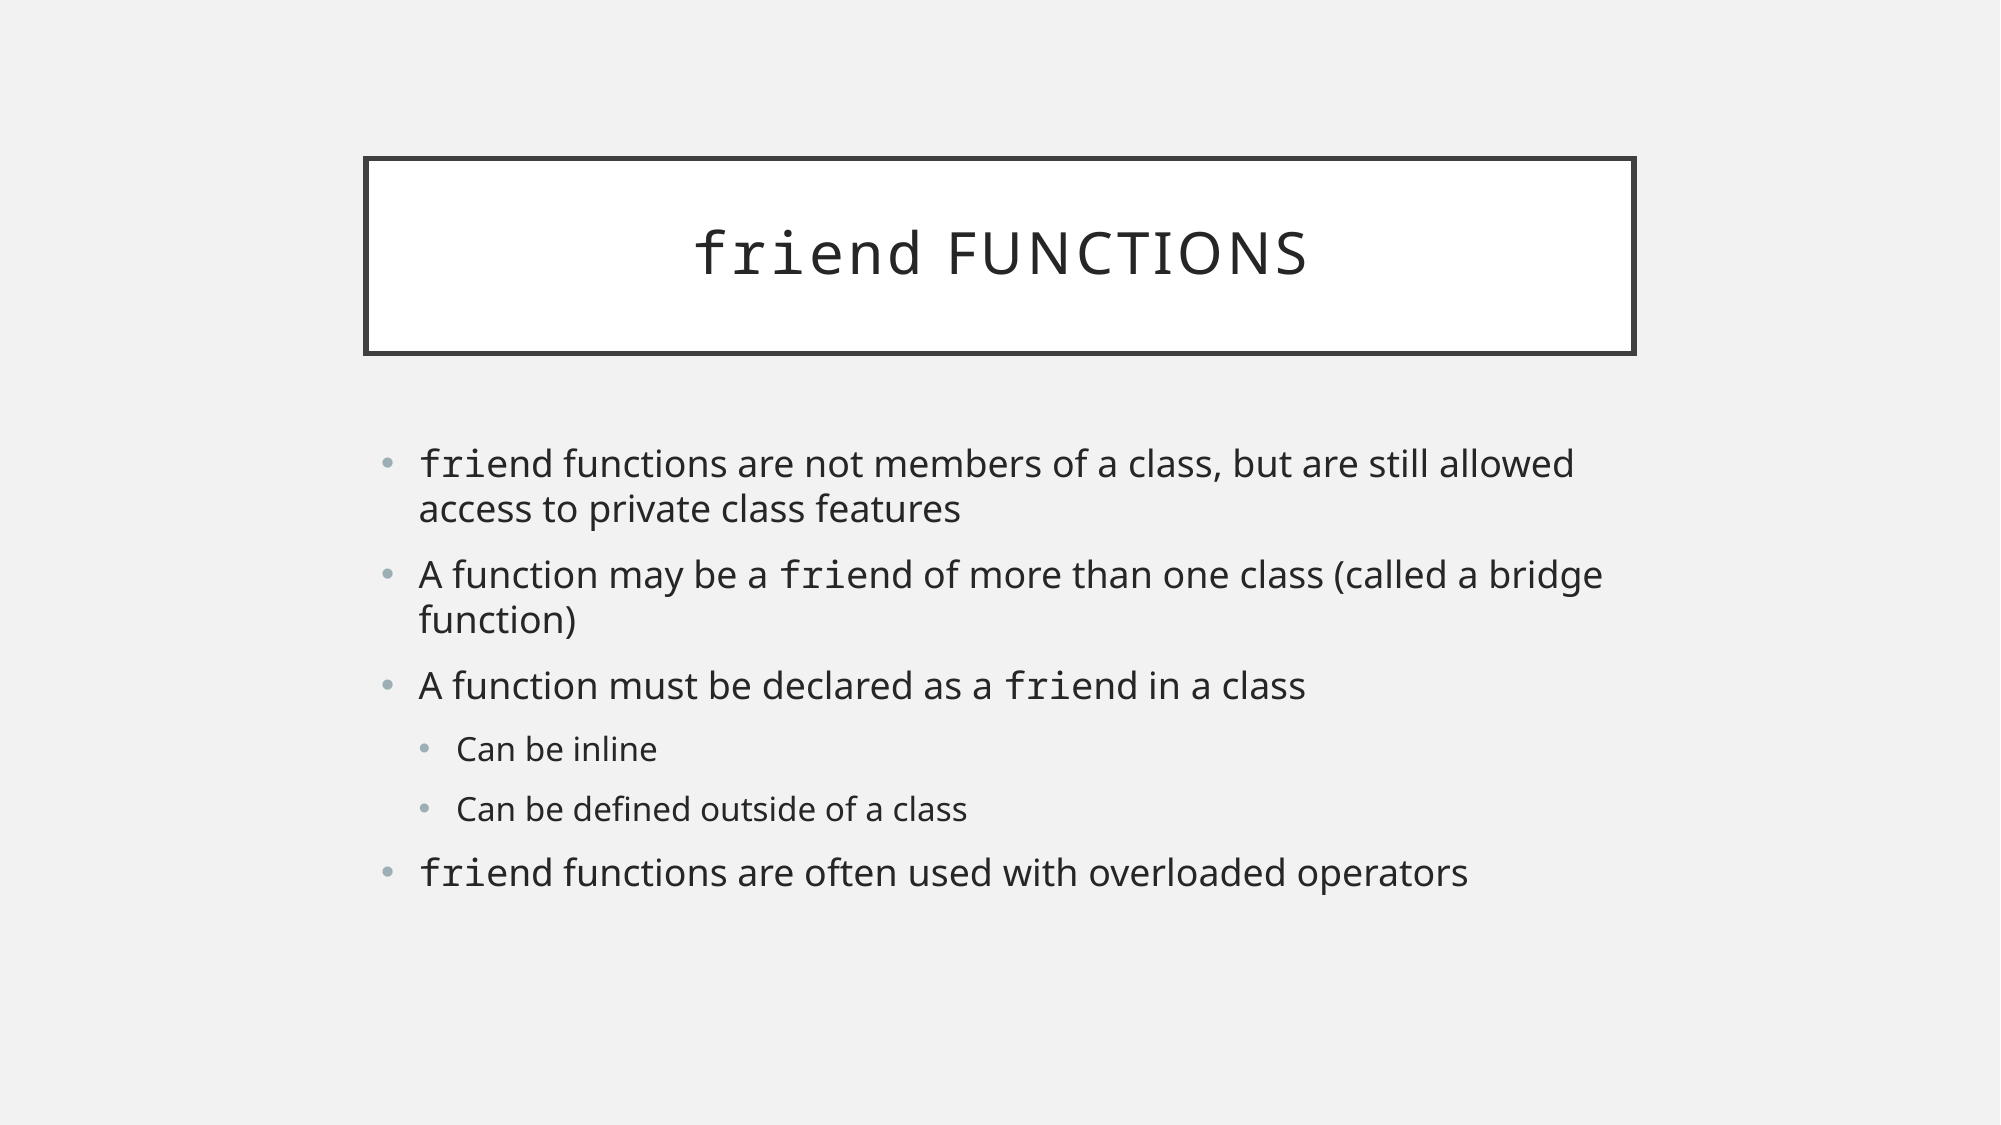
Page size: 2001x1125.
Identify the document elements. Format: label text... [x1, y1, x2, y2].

list friend functions are not members of a class, but are still allowed access to private class features A function may be a friend of more than one class (called a bridge function) A function must be declared as a friend in a class Can be inline Can be defined outside of a class friend functions are often used with overloaded operators [366, 432, 1634, 942]
title friend functions [363, 156, 1637, 356]
